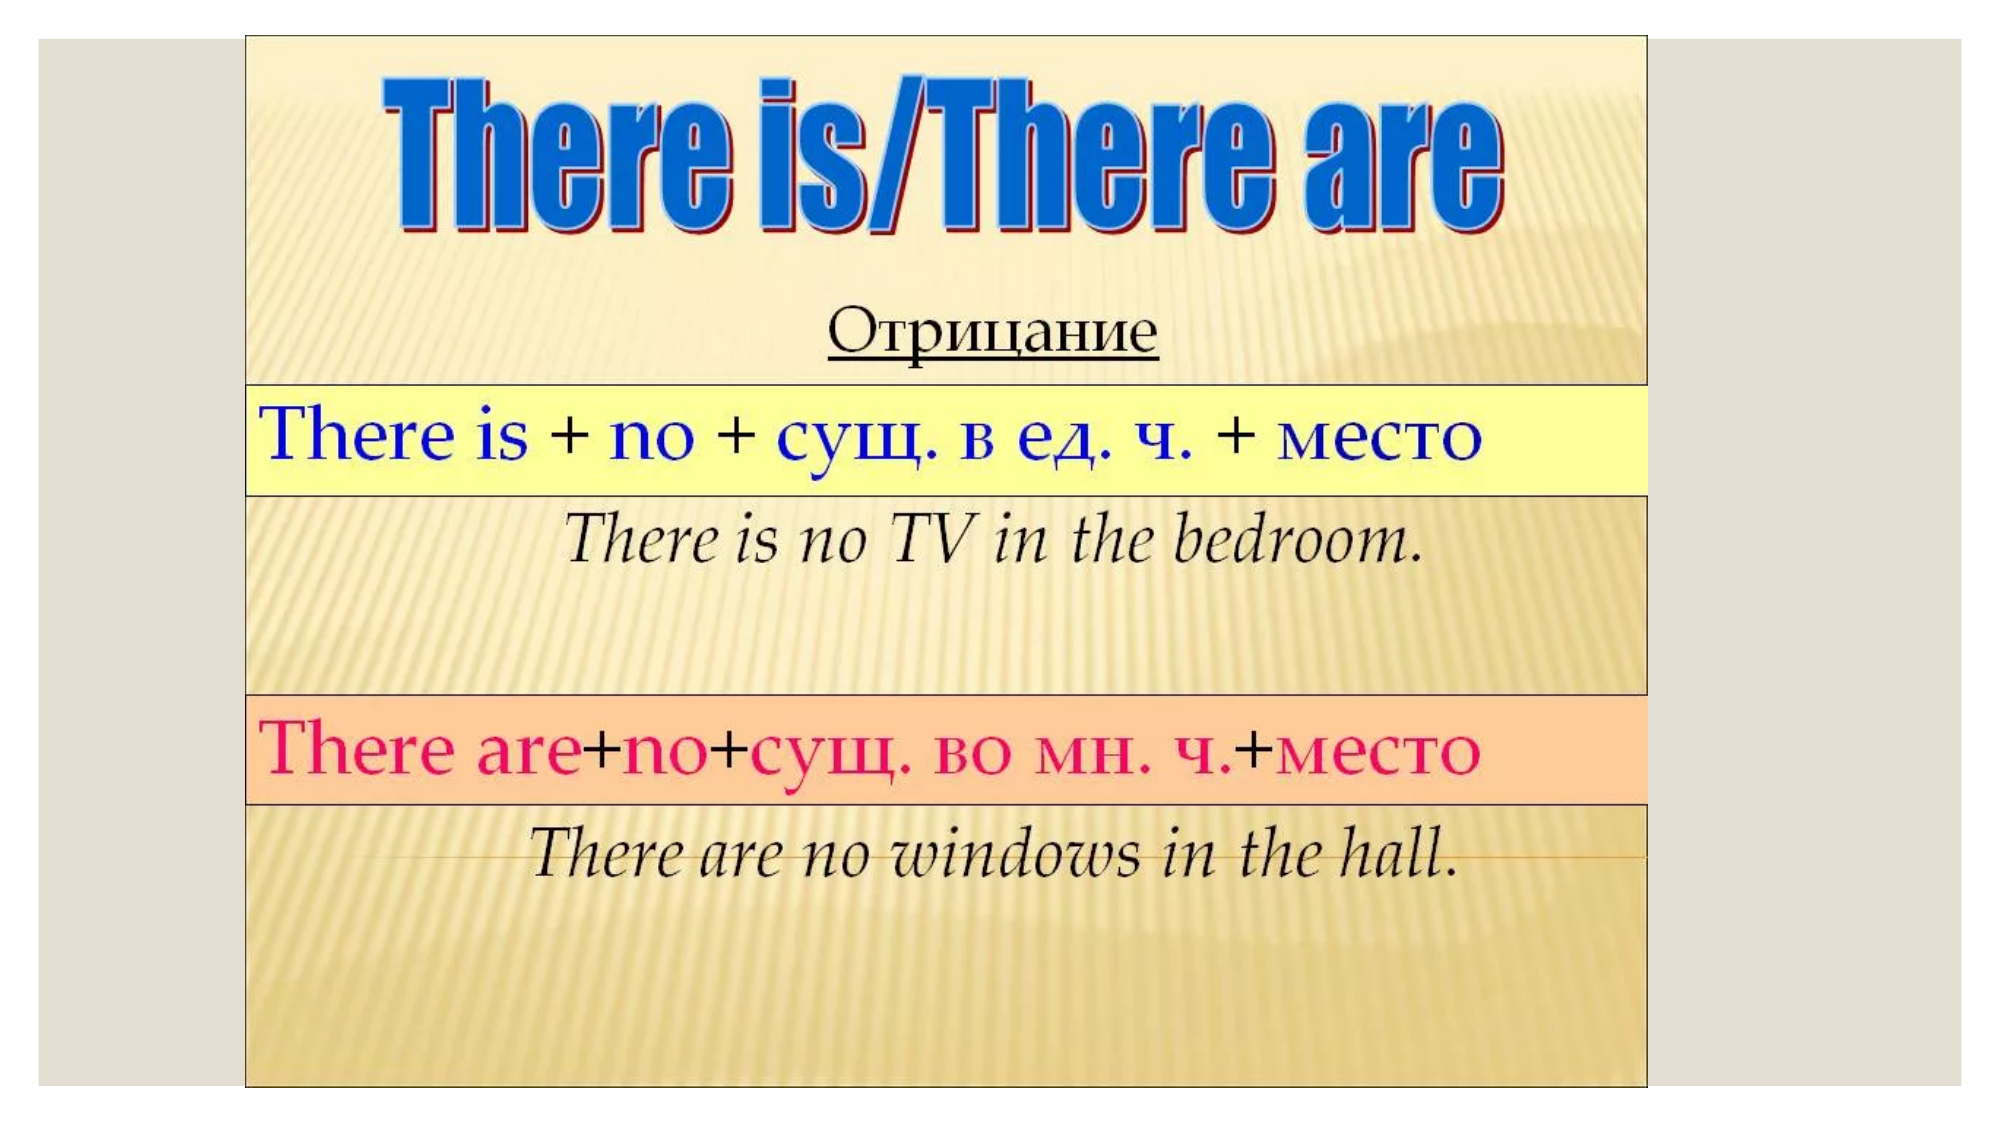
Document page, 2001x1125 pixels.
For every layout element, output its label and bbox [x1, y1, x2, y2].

list [245, 35, 1648, 1088]
